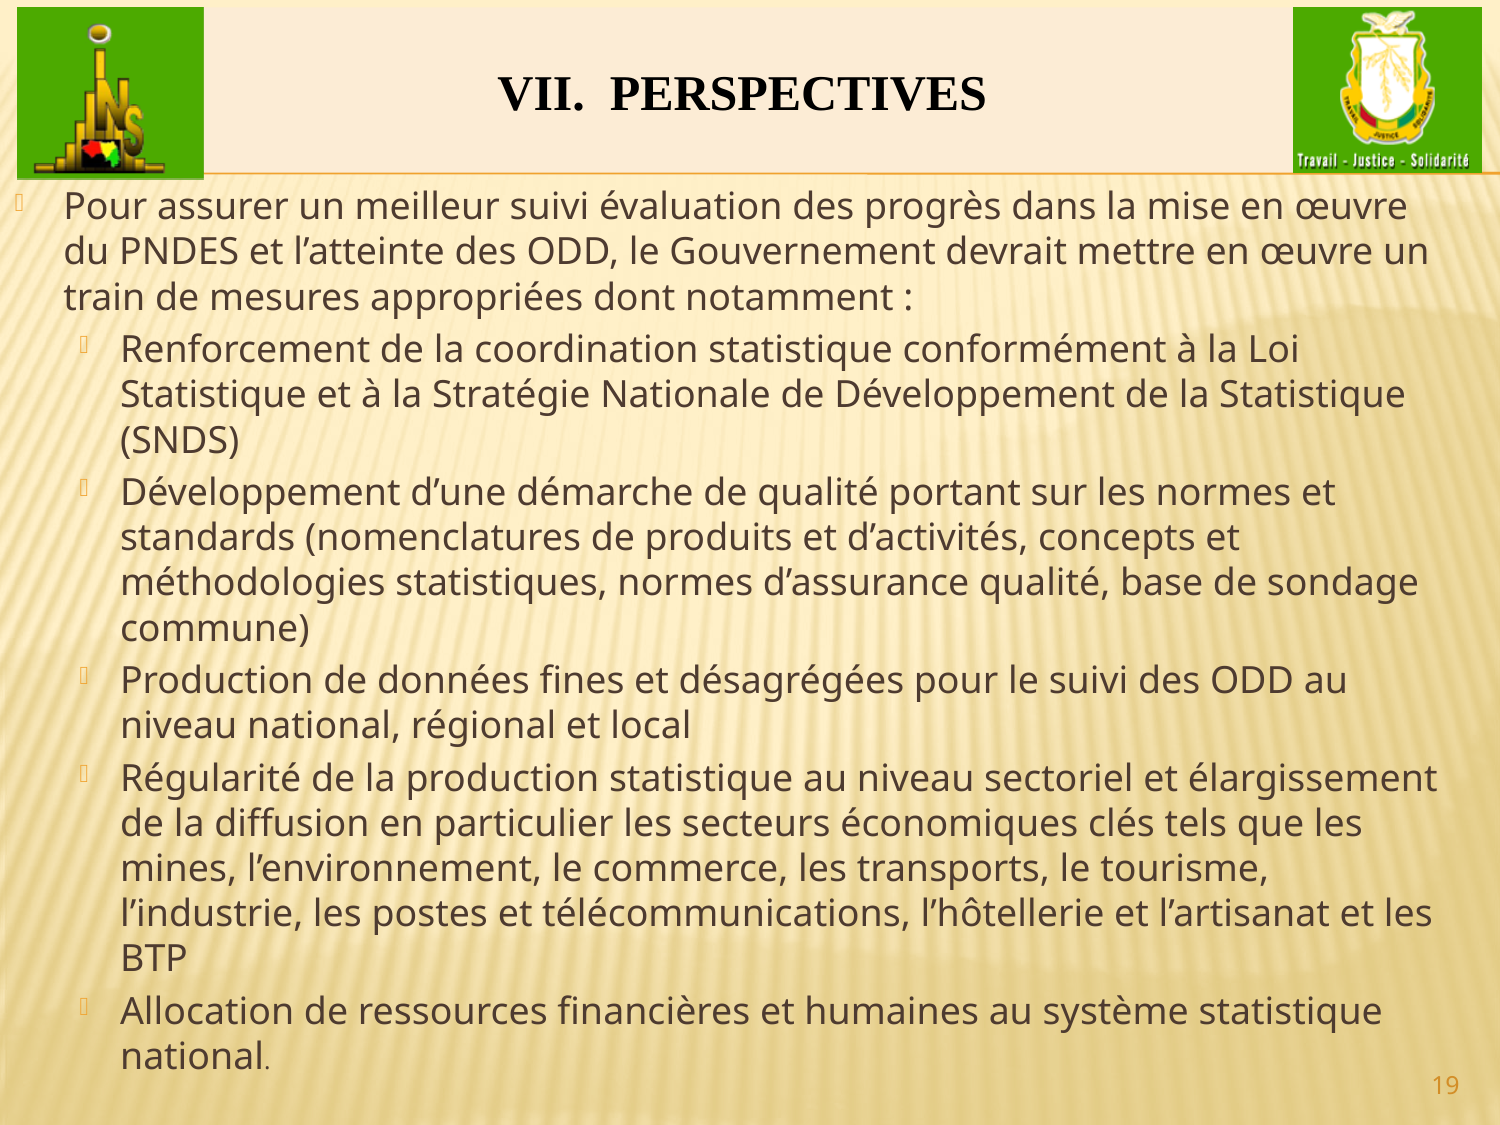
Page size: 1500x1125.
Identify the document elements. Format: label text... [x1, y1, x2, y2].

slide_number 19 [1350, 1061, 1475, 1103]
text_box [17, 6, 1483, 181]
list Pour assurer un meilleur suivi évaluation des progrès dans la mise en œuvre du PNDES et l’atteinte des ODD, le Gouvernement devrait mettre en œuvre un train de mesures appropriées dont notamment : Renforcement de la coordination statistique conformément à la Loi Statistique et à la Stratégie Nationale de Développement de la Statistique (SNDS) Développement d’une démarche de qualité portant sur les normes et standards (nomenclatures de produits et d’activités, concepts et méthodologies statistiques, normes d’assurance qualité, base de sondage commune) Production de données fines et désagrégées pour le suivi des ODD au niveau national, régional et local Régularité de la production statistique au niveau sectoriel et élargissement de la diffusion en particulier les secteurs économiques clés tels que les mines, l’environnement, le commerce, les transports, le tourisme, l’industrie, les postes et télécommunications, l’hôtellerie et l’artisanat et les BTP Allocation de ressources financières et humaines au système statistique national. [0, 174, 1475, 1088]
